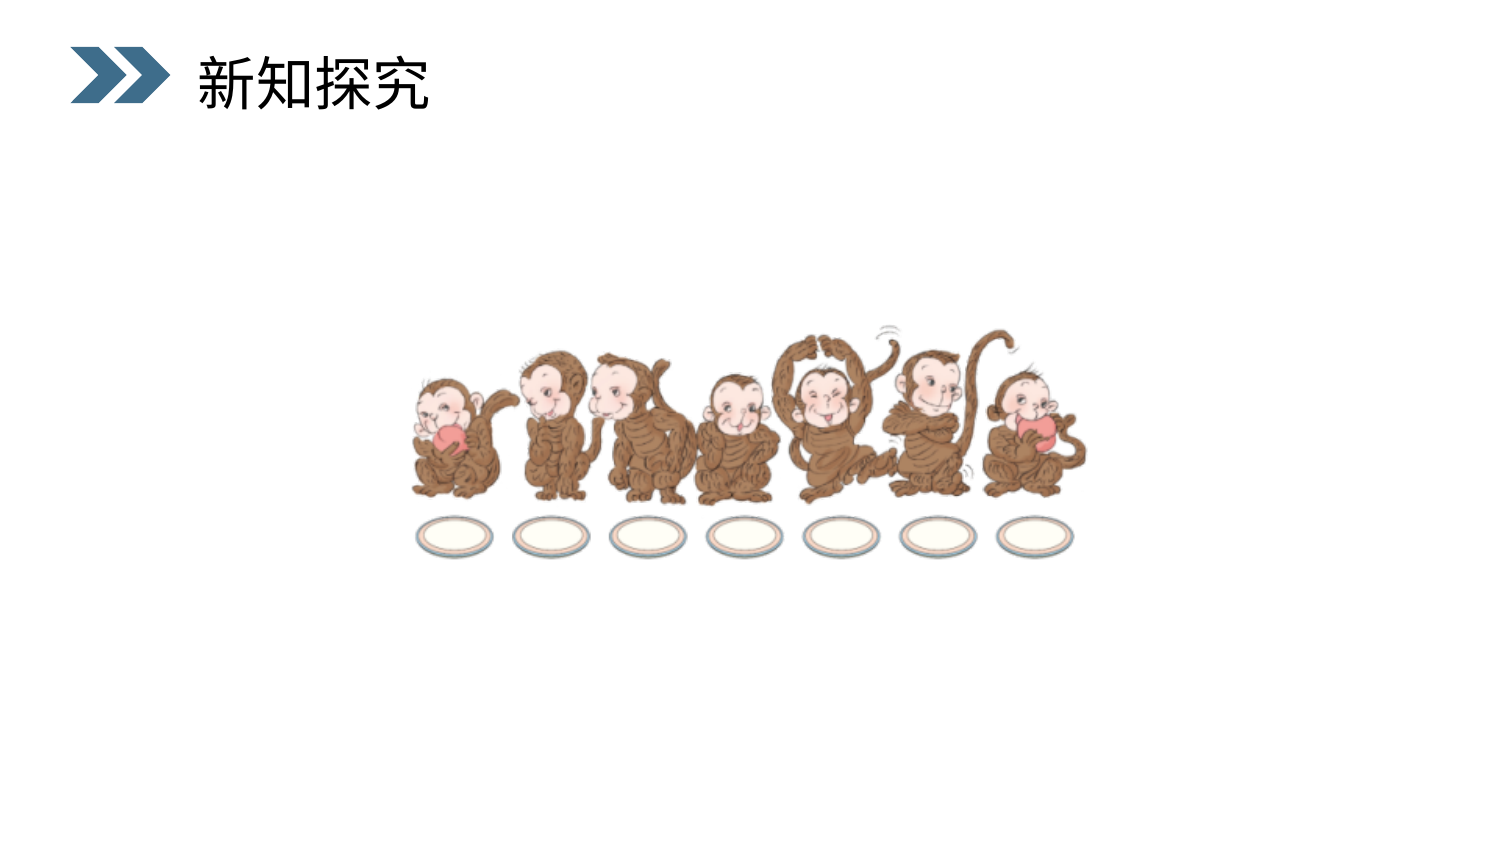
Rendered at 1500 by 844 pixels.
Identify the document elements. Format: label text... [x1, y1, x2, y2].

text_box 新知探究 [186, 49, 816, 102]
picture [411, 324, 1089, 565]
